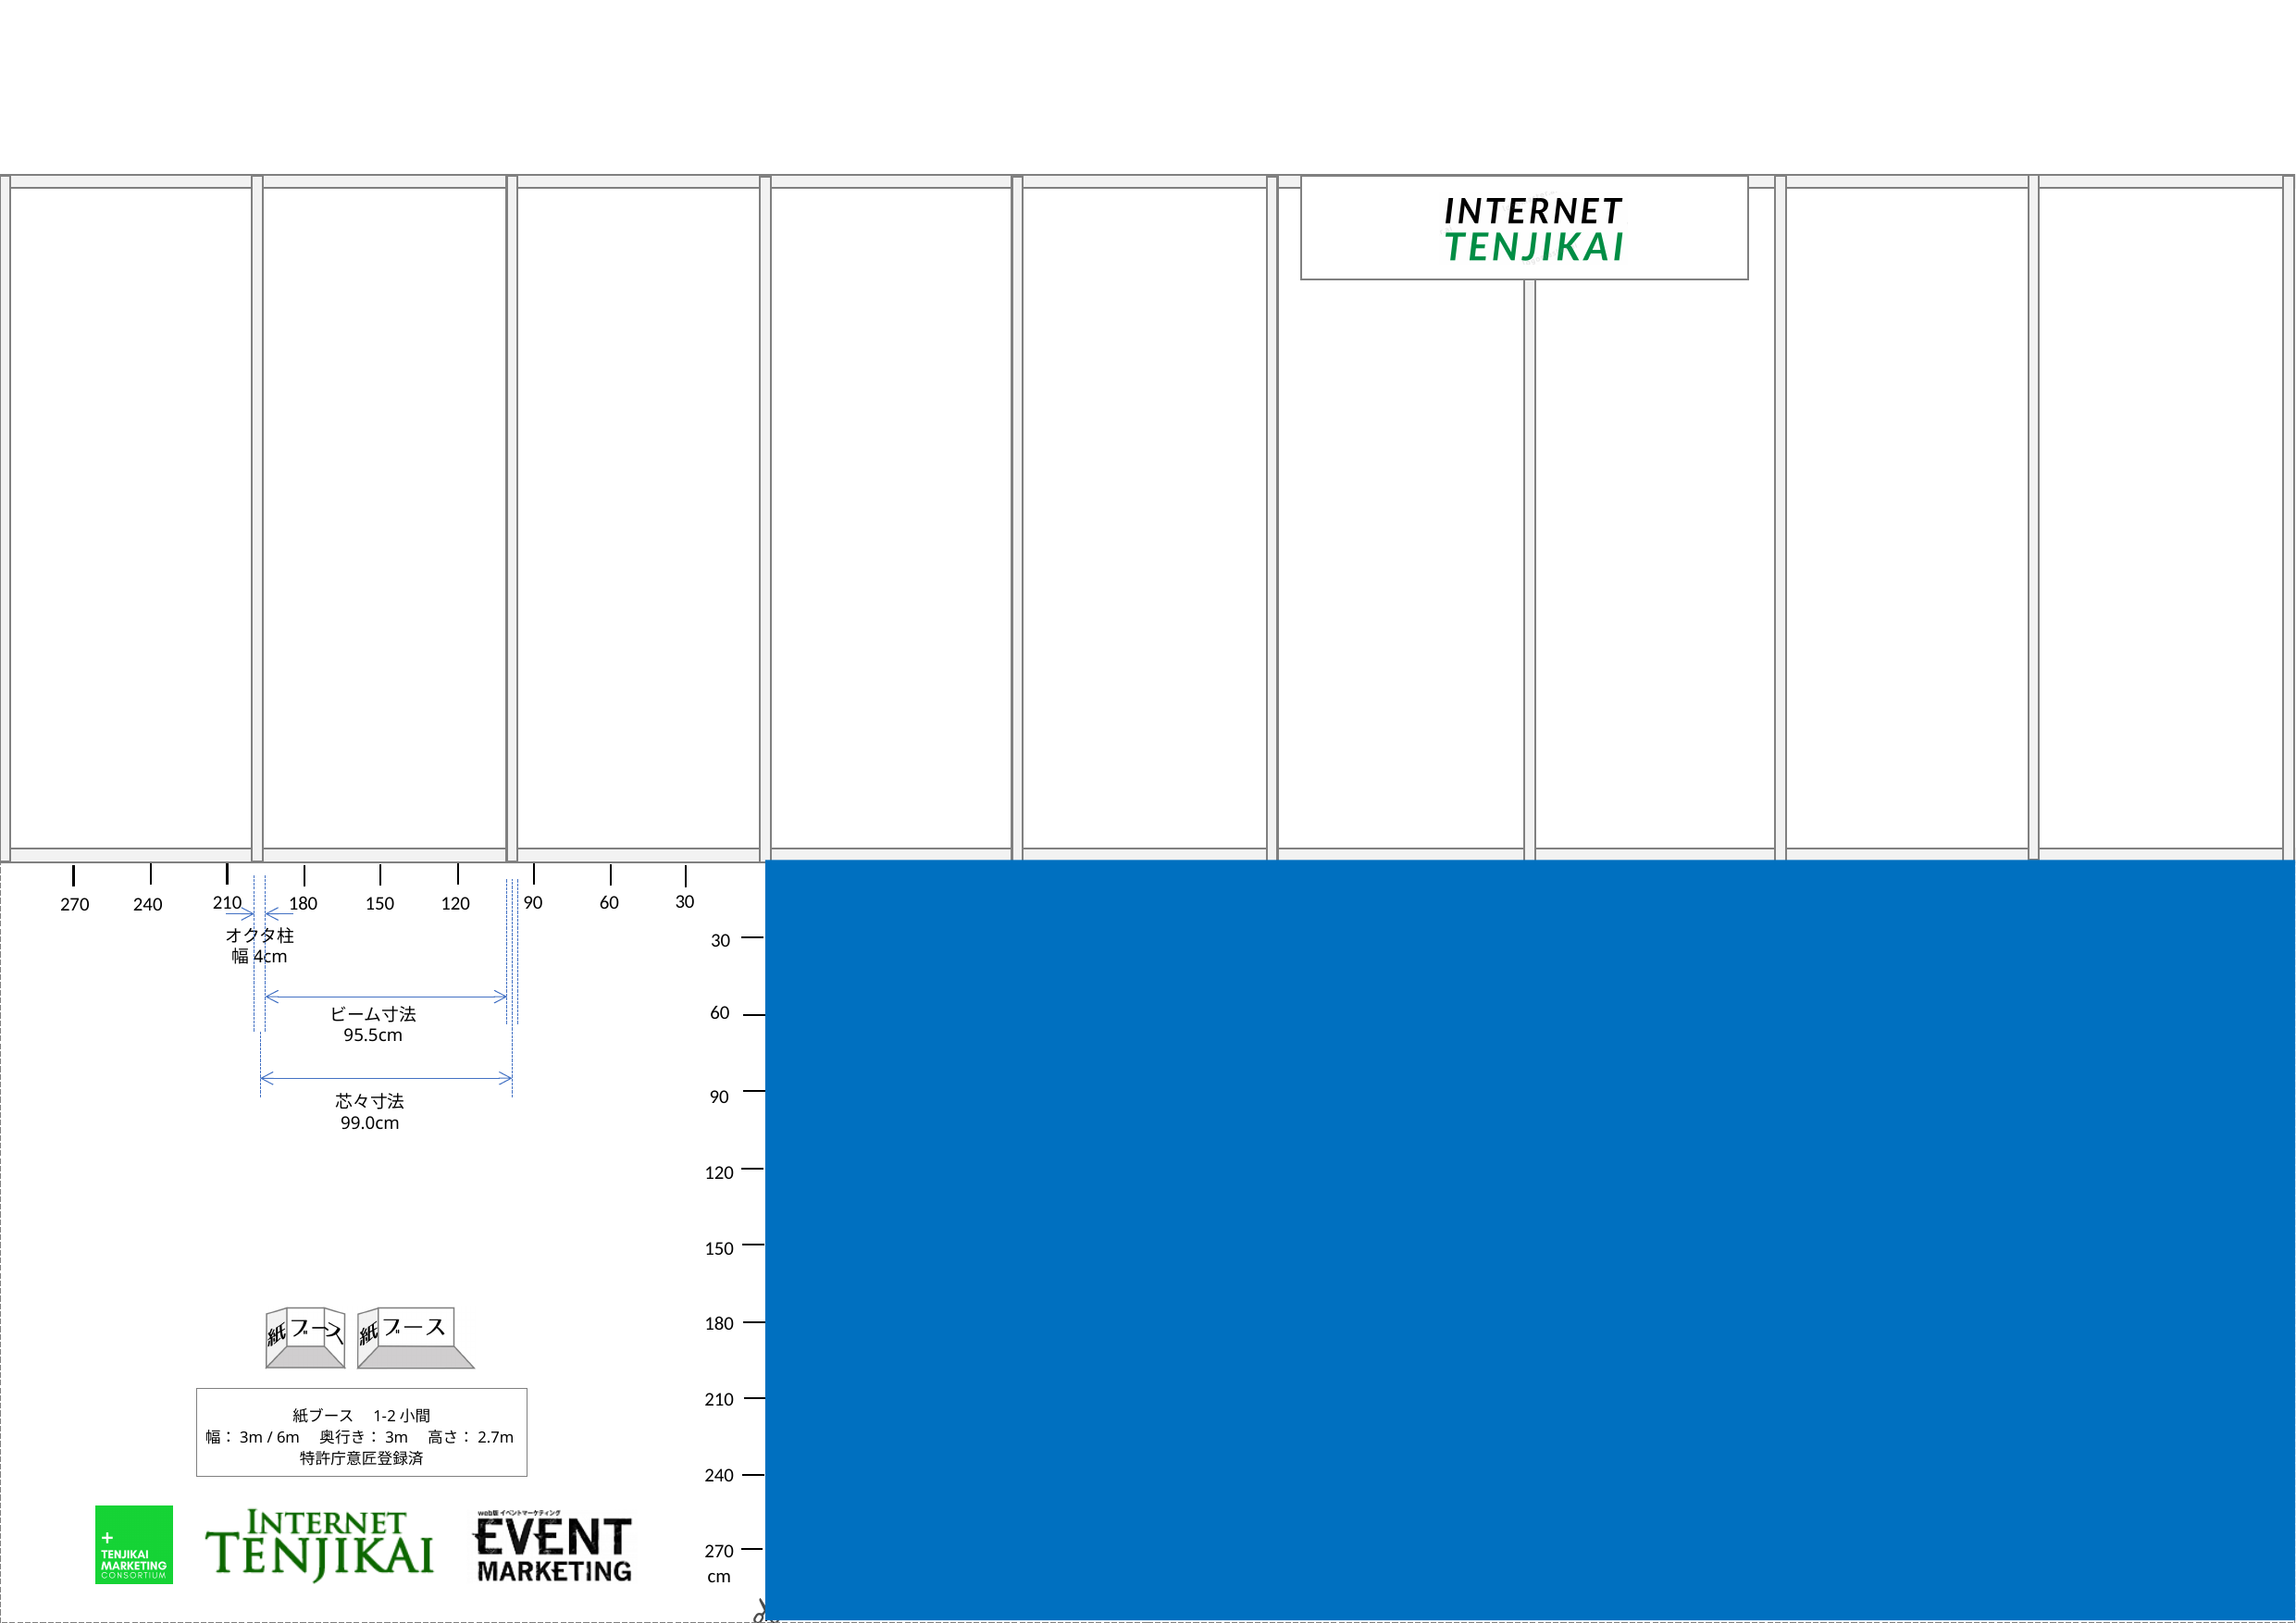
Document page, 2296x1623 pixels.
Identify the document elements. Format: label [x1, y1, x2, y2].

picture [1438, 192, 1628, 265]
text_box [0, 174, 2296, 1623]
